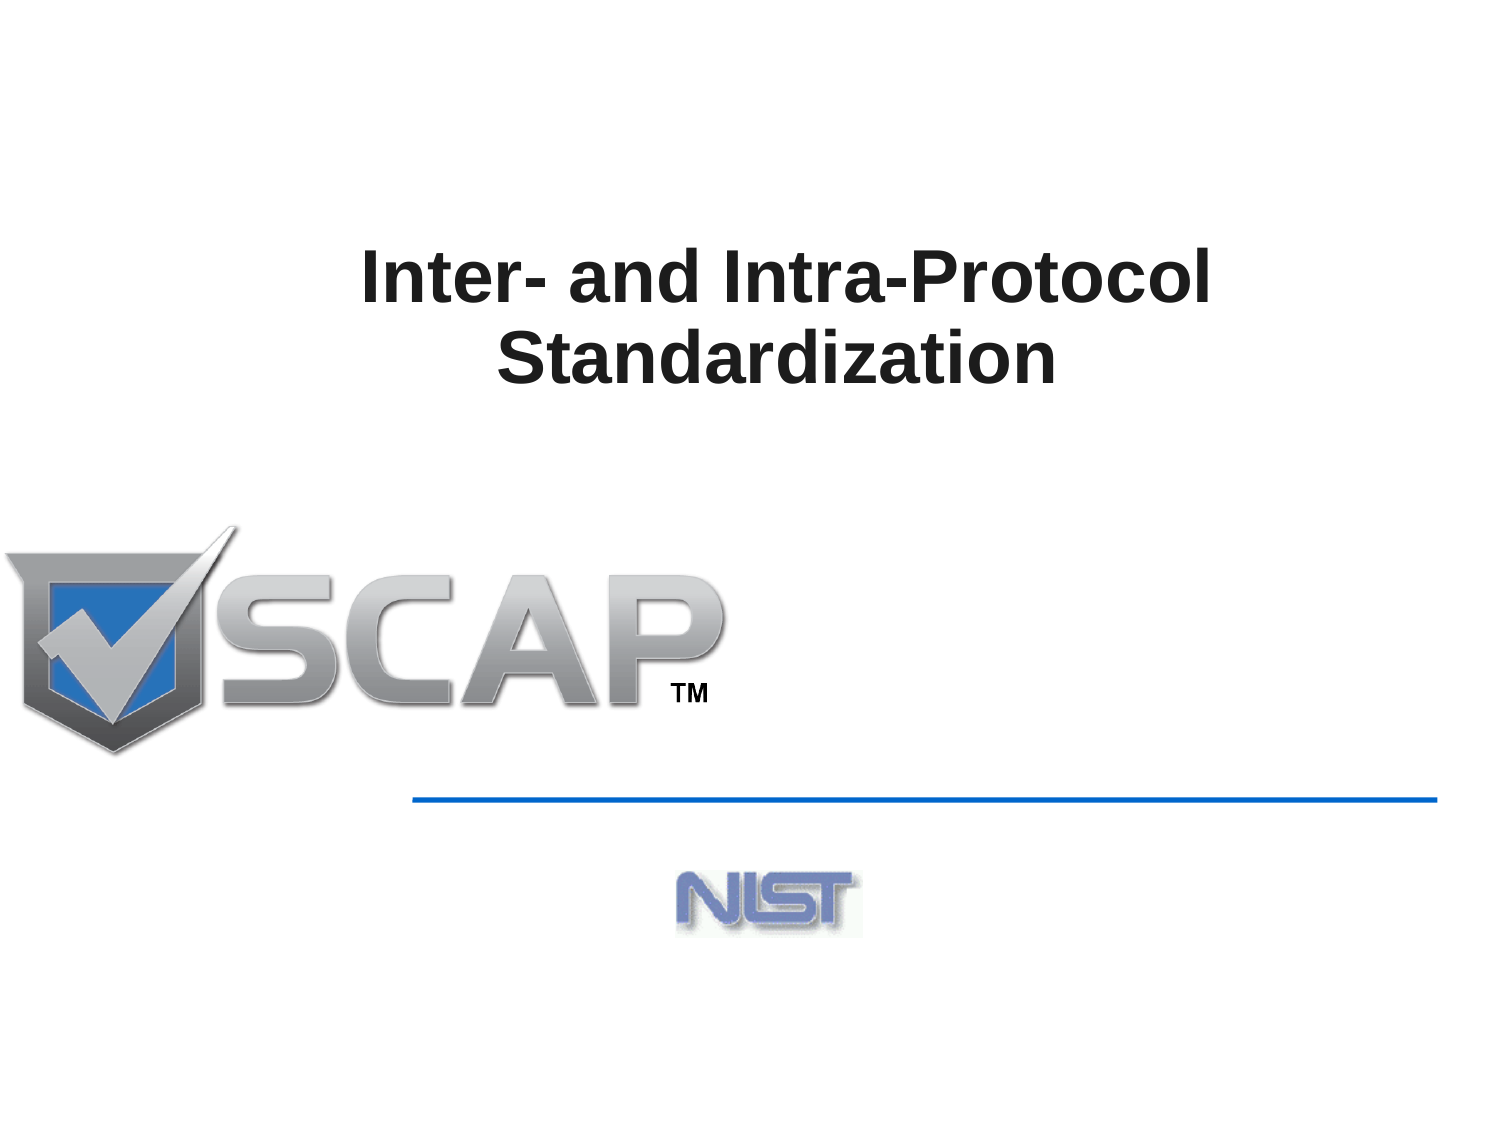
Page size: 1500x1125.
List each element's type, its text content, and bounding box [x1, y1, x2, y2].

title Inter- and Intra-Protocol Standardization [112, 162, 1463, 476]
picture [675, 870, 863, 938]
picture [0, 521, 733, 763]
